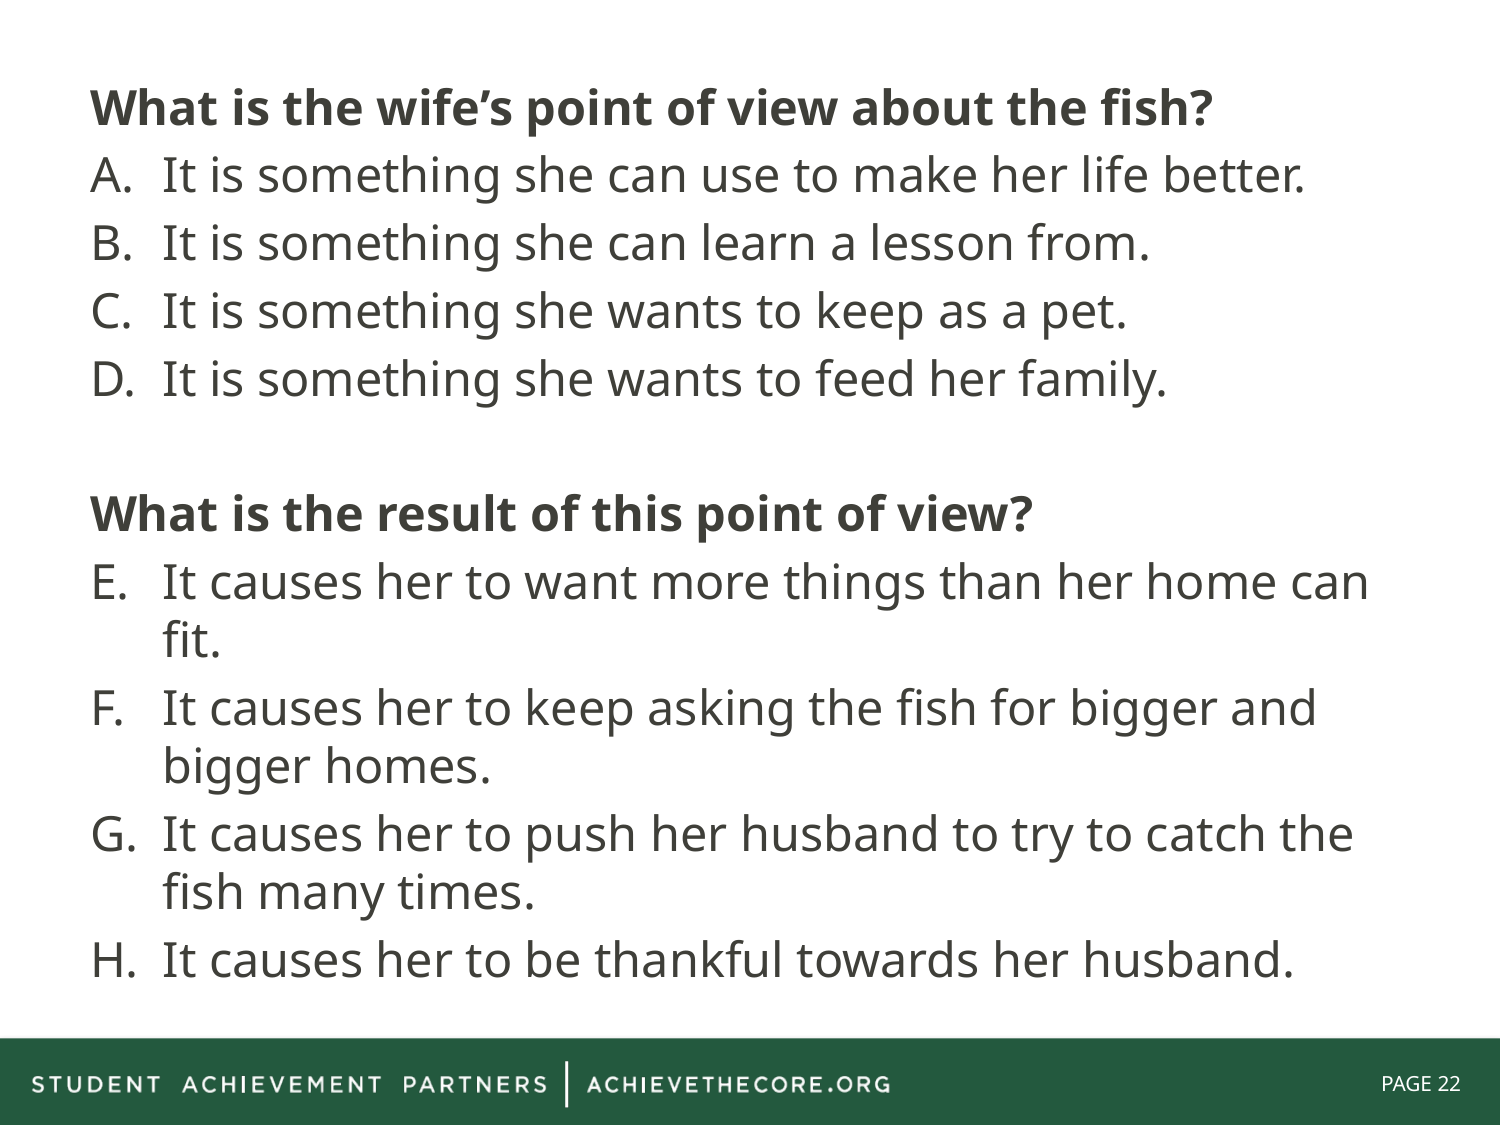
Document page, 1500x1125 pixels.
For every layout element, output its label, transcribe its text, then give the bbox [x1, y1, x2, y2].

list What is the wife’s point of view about the fish? It is something she can use to make her life better. It is something she can learn a lesson from. It is something she wants to keep as a pet. It is something she wants to feed her family. What is the result of this point of view? It causes her to want more things than her home can fit. It causes her to keep asking the fish for bigger and bigger homes. It causes her to push her husband to try to catch the fish many times. It causes her to be thankful towards her husband. [75, 69, 1425, 1005]
